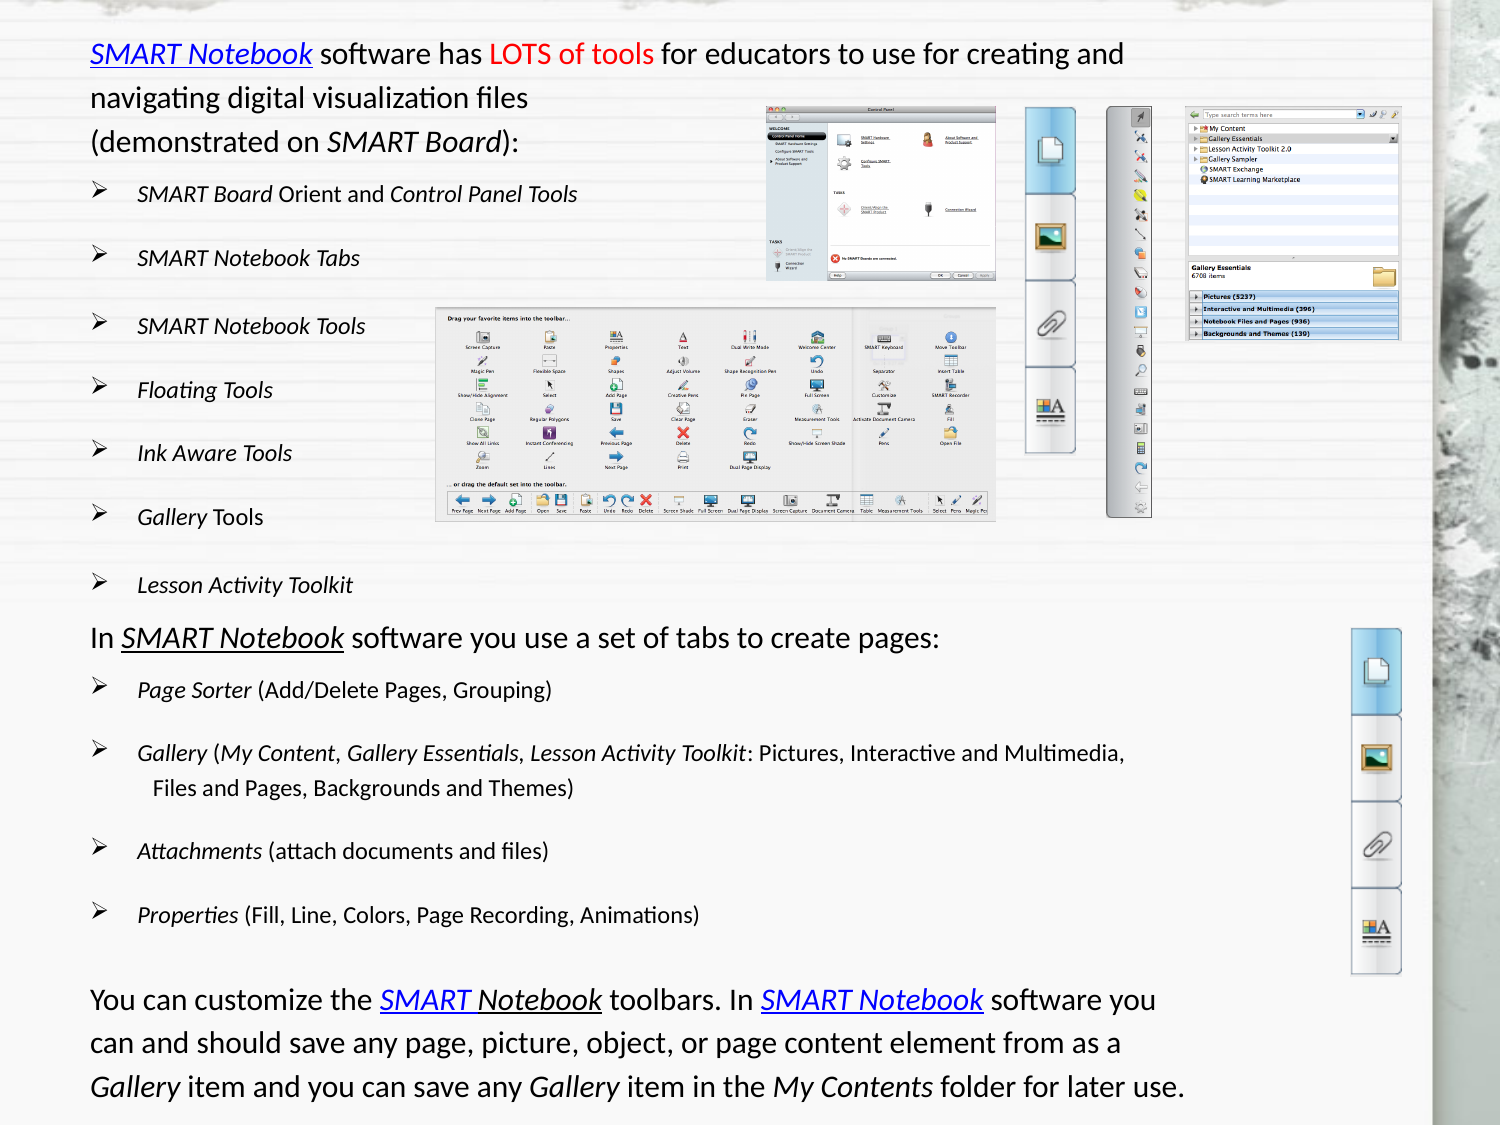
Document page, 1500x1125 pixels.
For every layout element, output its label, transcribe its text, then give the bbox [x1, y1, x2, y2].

picture [0, 0, 1500, 1125]
picture [1185, 105, 1402, 342]
picture [766, 106, 996, 281]
picture [1024, 106, 1076, 456]
picture [1350, 626, 1402, 977]
picture [435, 306, 996, 522]
list SMART Notebook software has LOTS of tools for educators to use for creating and navigating digital visualization files (demonstrated on SMART Board): SMART Board Orient and Control Panel Tools SMART Notebook Tabs SMART Notebook Tools Floating Tools Ink Aware Tools Gallery Tools Lesson Activity Toolkit In SMART Notebook software you use a set of tabs to create pages: Page Sorter (Add/Delete Pages, Grouping) Gallery (My Content, Gallery Essentials, Lesson Activity Toolkit: Pictures, Interactive and Multimedia, Files and Pages, Backgrounds and Themes) Attachments (attach documents and files) Properties (Fill, Line, Colors, Page Recording, Animations) You can customize the SMART Notebook toolbars. In SMART Notebook software you can and should save any page, picture, object, or page content element from as a Gallery item and you can save any Gallery item in the My Contents folder for later use. [75, 25, 1425, 1125]
picture [1106, 106, 1153, 519]
